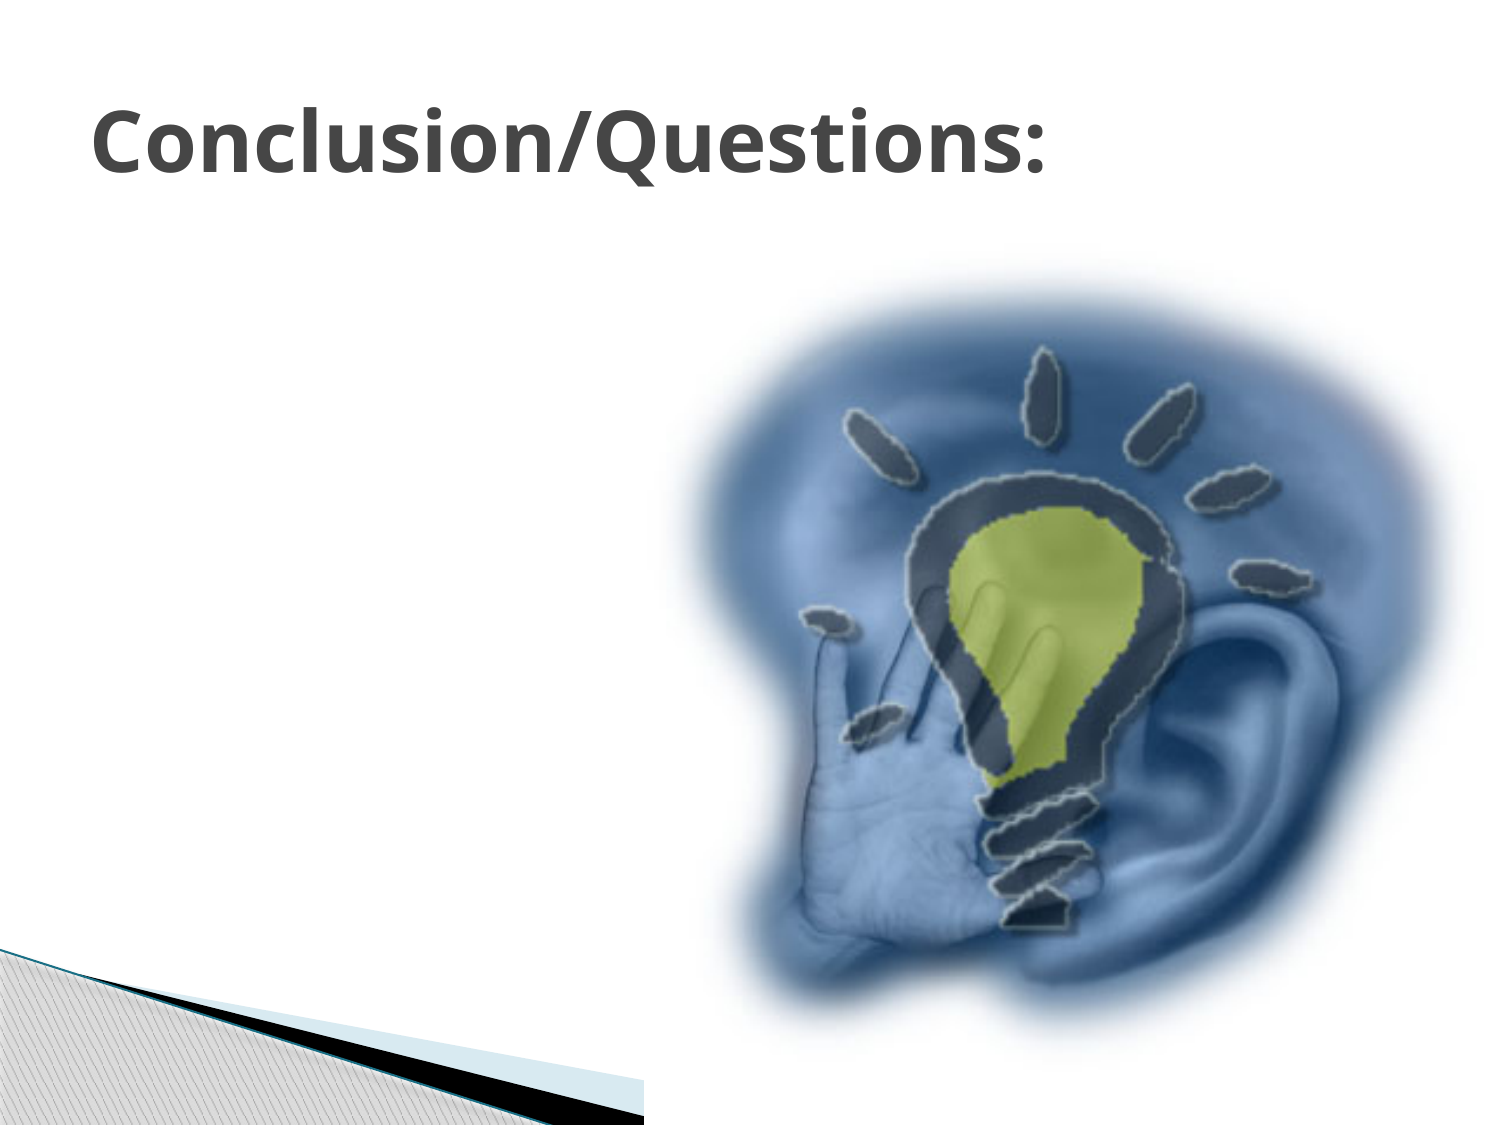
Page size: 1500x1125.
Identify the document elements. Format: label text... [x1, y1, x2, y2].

title Conclusion/Questions: [75, 45, 1425, 233]
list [644, 187, 1500, 1125]
